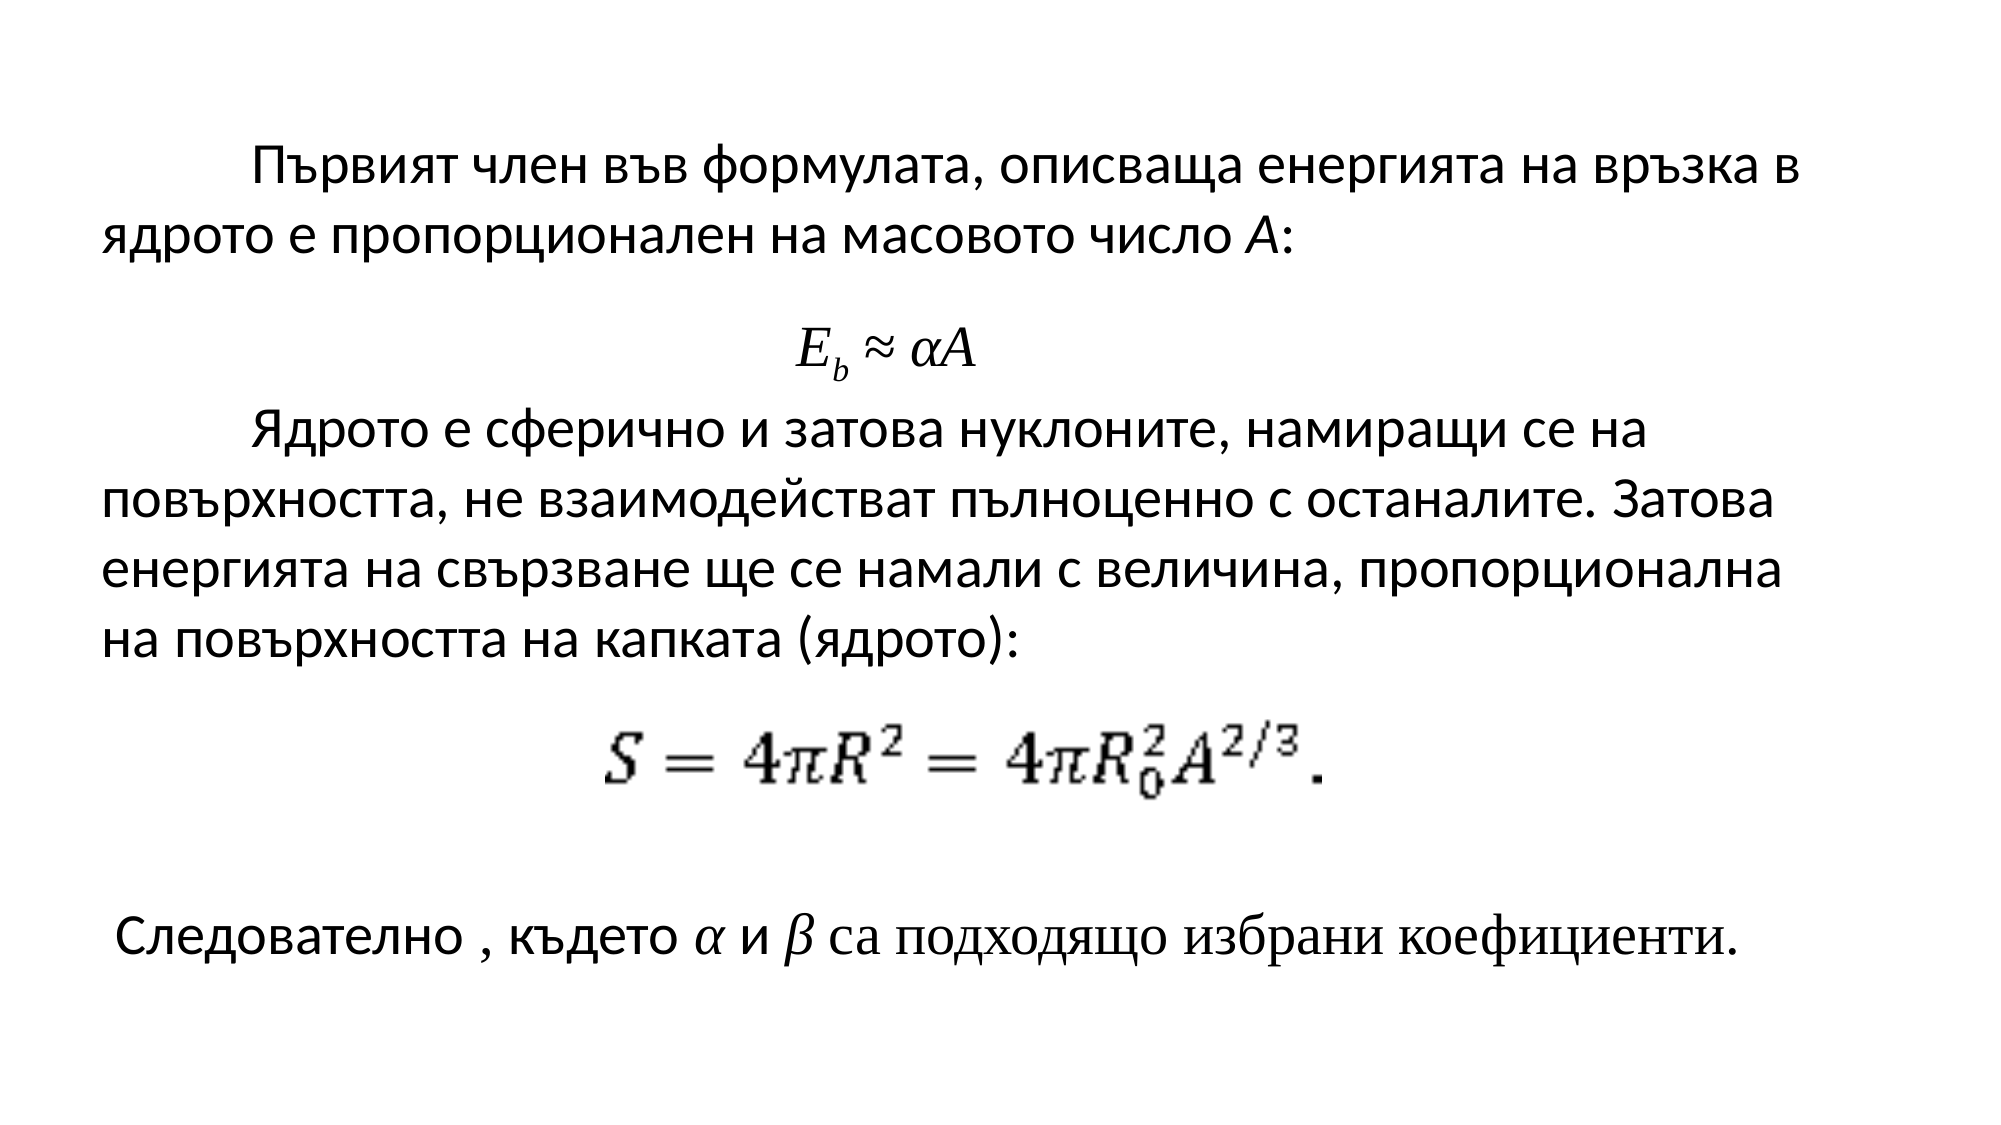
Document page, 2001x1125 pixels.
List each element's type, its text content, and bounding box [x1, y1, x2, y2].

text_box Еb ≈ αА [782, 295, 992, 382]
picture [605, 718, 1322, 816]
text_box Първият член във формулата, описваща енергията на връзка в ядрото е пропорционален на масовото число А: [86, 118, 1902, 273]
text_box Ядрото е сферично и затова нуклоните, намиращи се на повърхността, не взаимодействат пълноценно с останалите. Затова енергията на свързване ще се намали с величина, пропорционална на повърхността на капката (ядрото): [86, 382, 1843, 677]
